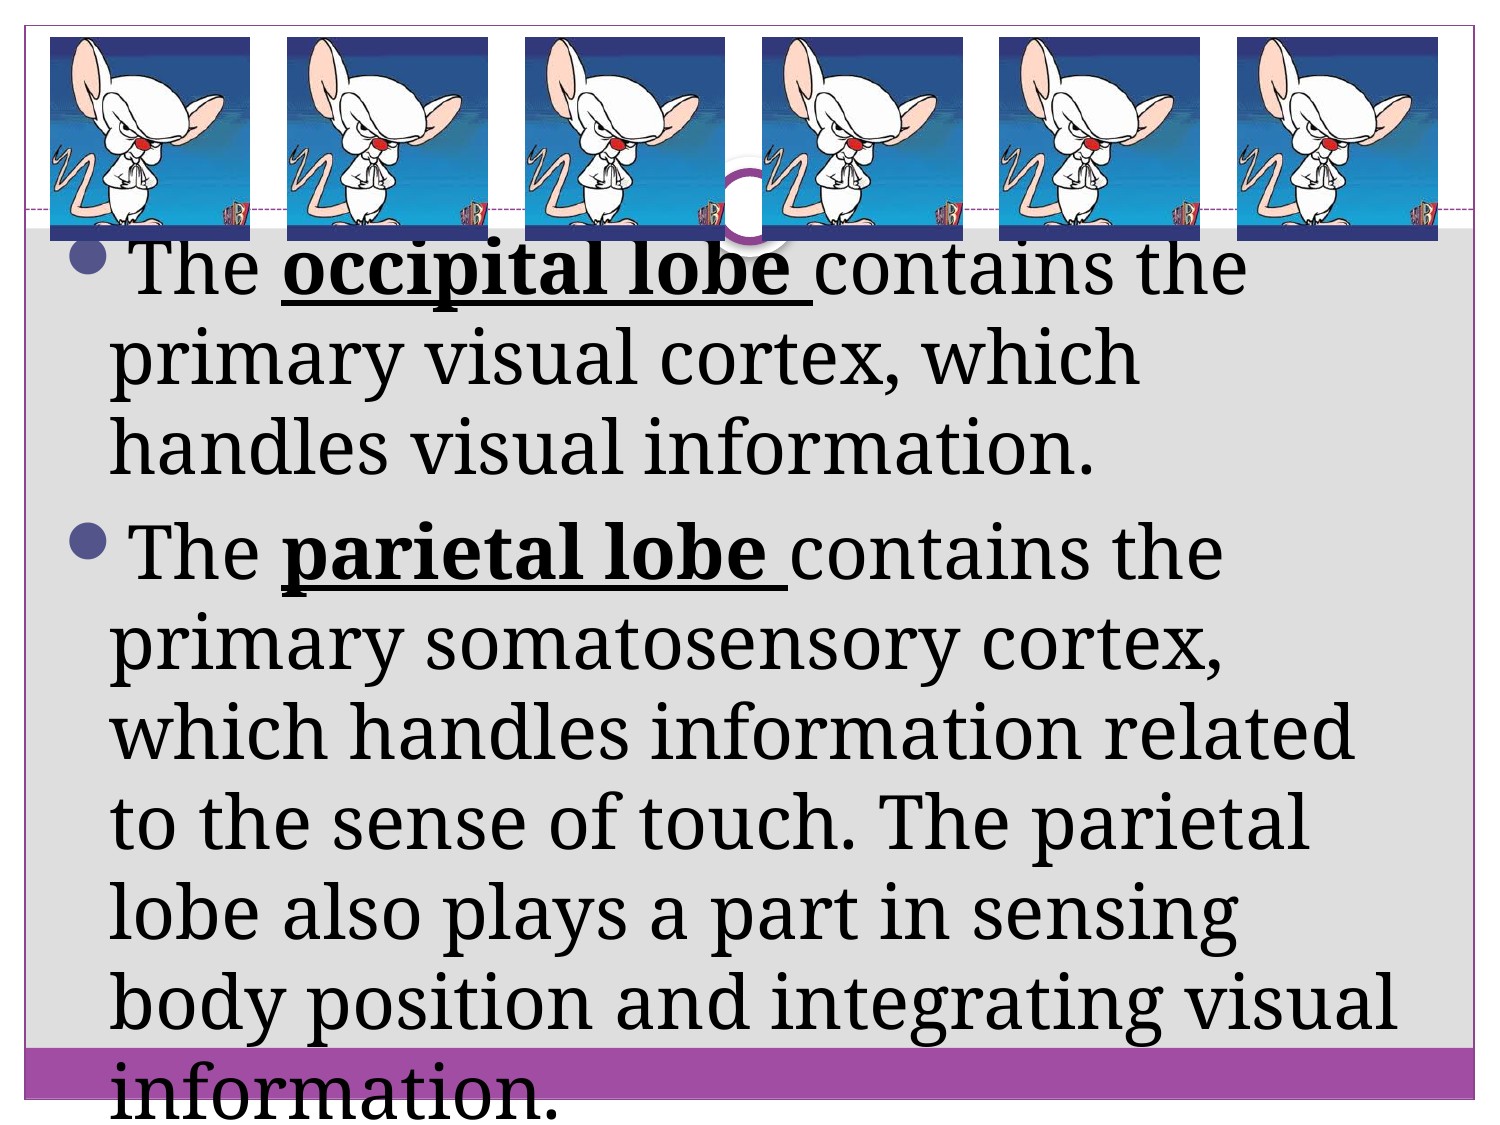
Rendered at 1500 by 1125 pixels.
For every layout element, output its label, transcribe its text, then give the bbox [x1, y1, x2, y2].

picture [1237, 37, 1438, 241]
picture [762, 37, 963, 241]
list The occipital lobe contains the primary visual cortex, which handles visual information. The parietal lobe contains the primary somatosensory cortex, which handles information related to the sense of touch. The parietal lobe also plays a part in sensing body position and integrating visual information. [49, 212, 1445, 1001]
picture [287, 37, 488, 241]
picture [999, 37, 1201, 241]
picture [49, 37, 251, 241]
picture [524, 37, 726, 241]
